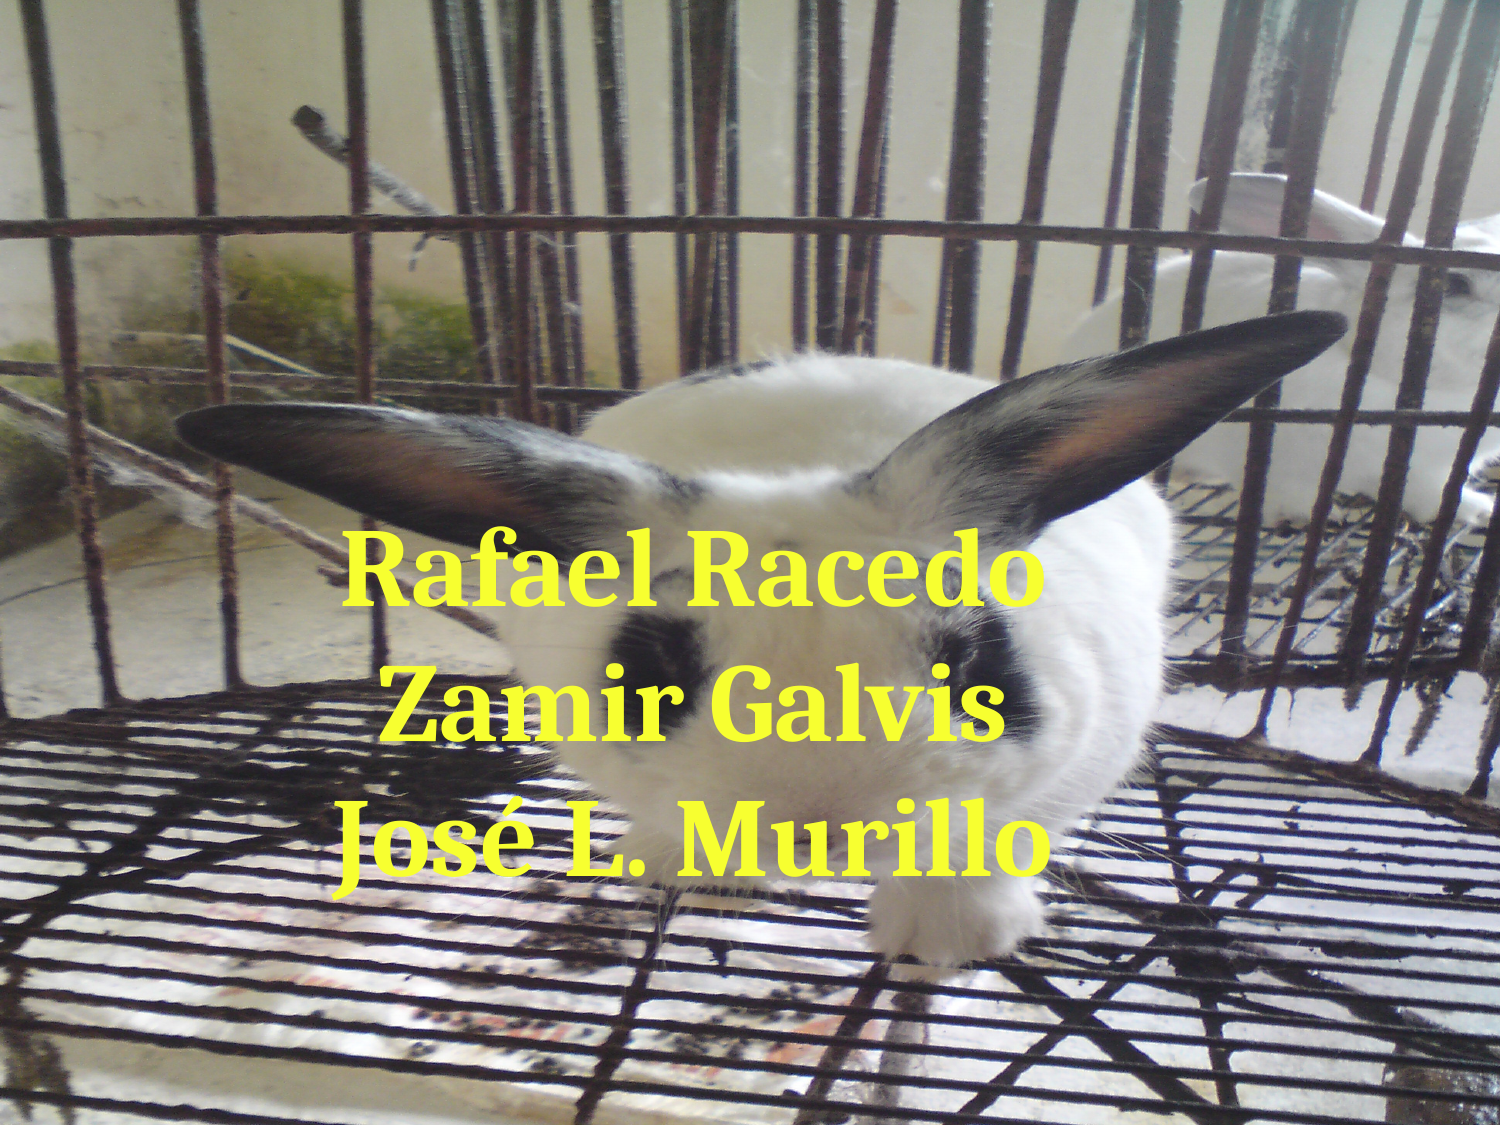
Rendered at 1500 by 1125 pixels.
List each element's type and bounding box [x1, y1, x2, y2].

list [0, 0, 1500, 1125]
